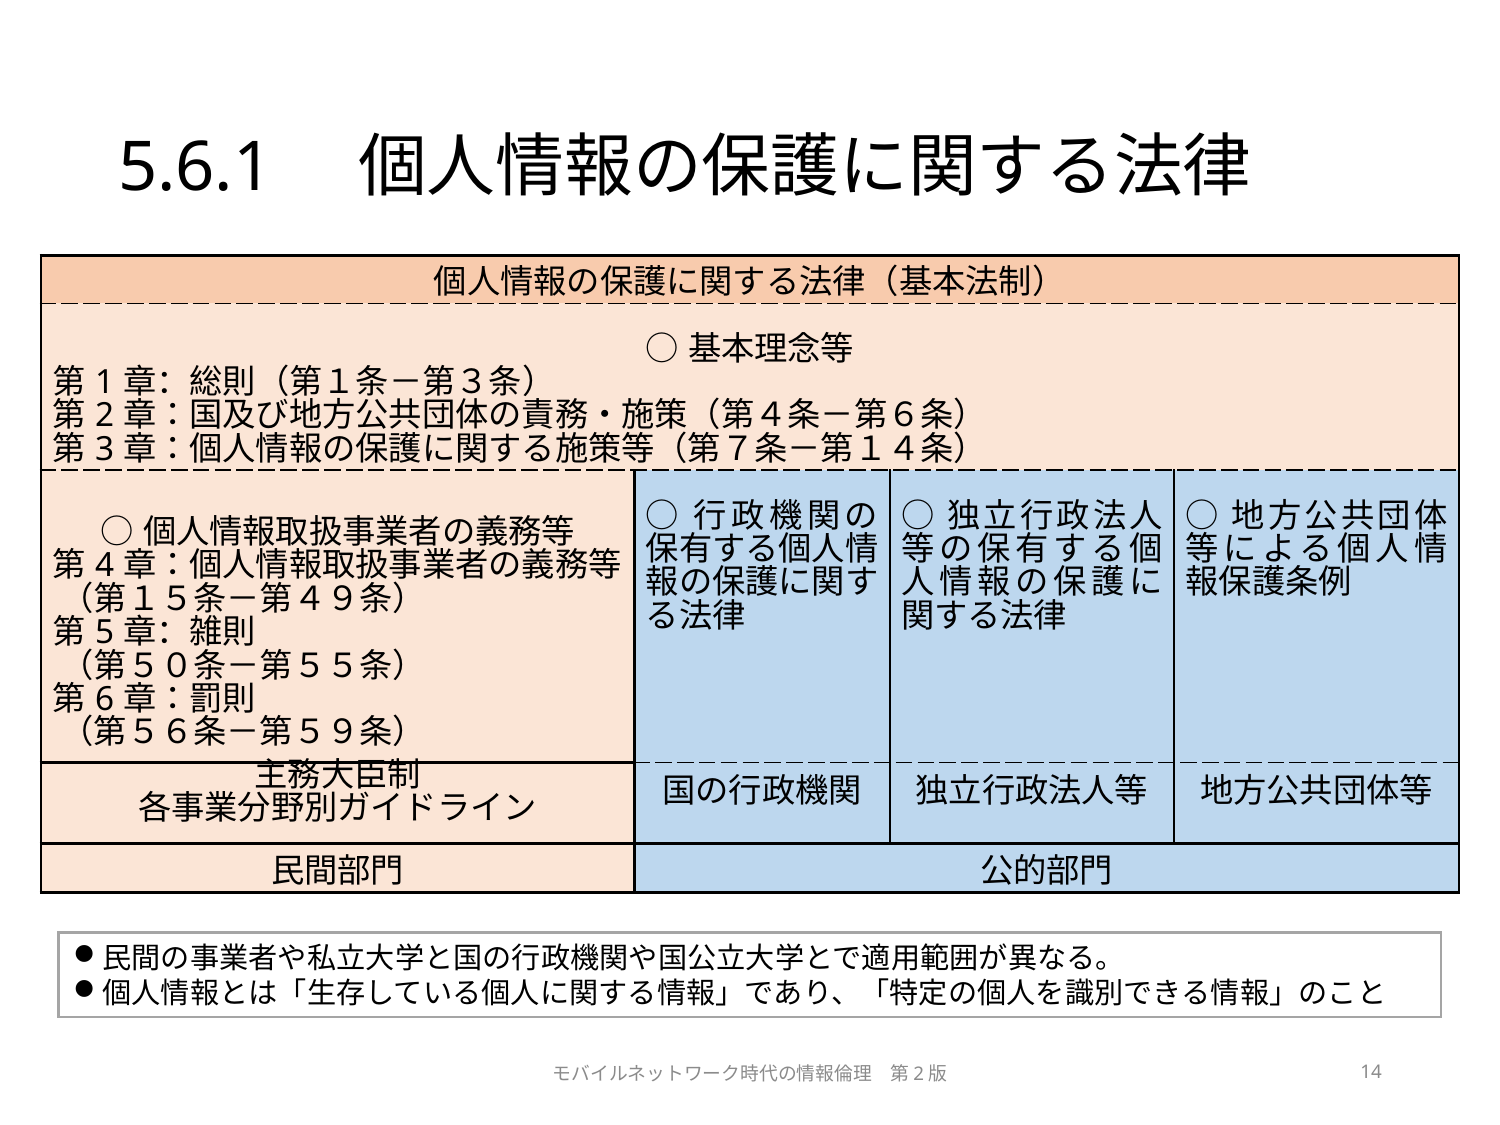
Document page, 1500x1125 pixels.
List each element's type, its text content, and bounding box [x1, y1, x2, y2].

table_cell 公的部門 [636, 845, 1458, 891]
table_cell ○個人情報取扱事業者の義務等 第4章：個人情報取扱事業者の義務等 （第１５条－第４９条） 第5章：雑則 （第５０条－第５５条） 第6章：罰則 （第５６条－第５９条） [42, 470, 633, 761]
table_cell ○地方公共団体等による個人情報保護条例 [1175, 470, 1458, 762]
table_header 個人情報の保護に関する法律（基本法制） [42, 257, 1458, 303]
table_cell 地方公共団体等 [1175, 762, 1458, 842]
slide_number 14 [1059, 1042, 1397, 1103]
table_cell ○基本理念等 第1章：総則（第１条－第３条） 第2章：国及び地方公共団体の責務・施策（第４条－第６条） 第3章：個人情報の保護に関する施策等（第７条－第１４条） [42, 303, 1458, 470]
table_cell 主務大臣制 各事業分野別ガイドライン [42, 764, 633, 842]
table_cell 独立行政法人等 [891, 762, 1173, 842]
table_cell ○独立行政法人等の保有する個人情報の保護に関する法律 [891, 470, 1173, 762]
table_cell ○行政機関の保有する個人情報の保護に関する法律 [636, 470, 889, 762]
table_cell 民間部門 [42, 845, 633, 891]
footer モバイルネットワーク時代の情報倫理 第2版 [496, 1042, 1004, 1103]
table_cell 国の行政機関 [636, 762, 889, 842]
title 5.6.1 個人情報の保護に関する法律 [103, 59, 1397, 254]
text_box 民間の事業者や私立大学と国の行政機関や国公立大学とで適用範囲が異なる。 個人情報とは「生存している個人に関する情報」であり、「特定の個人を識別できる情報」のこと [57, 931, 1442, 1018]
